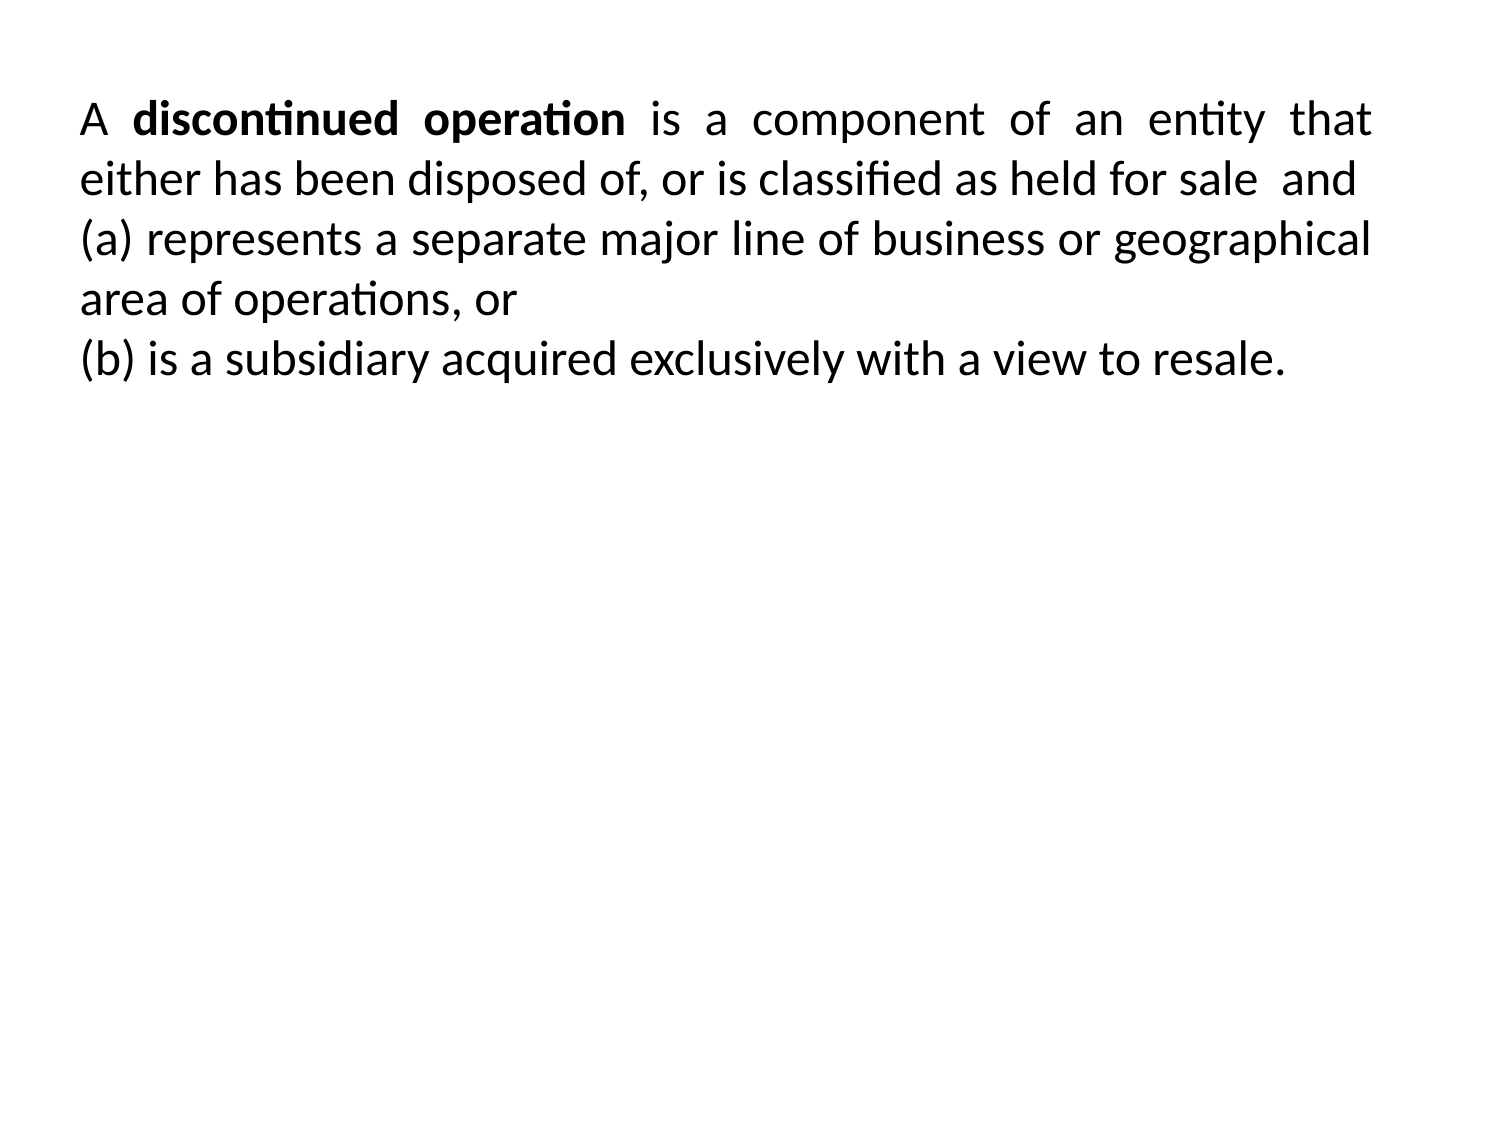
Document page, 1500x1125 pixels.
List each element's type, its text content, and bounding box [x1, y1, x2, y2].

text_box A discontinued operation is a component of an entity that either has been disposed of, or is classified as held for sale and (a) represents a separate major line of business or geographical area of operations, or (b) is a subsidiary acquired exclusively with a view to resale. [64, 78, 1388, 393]
